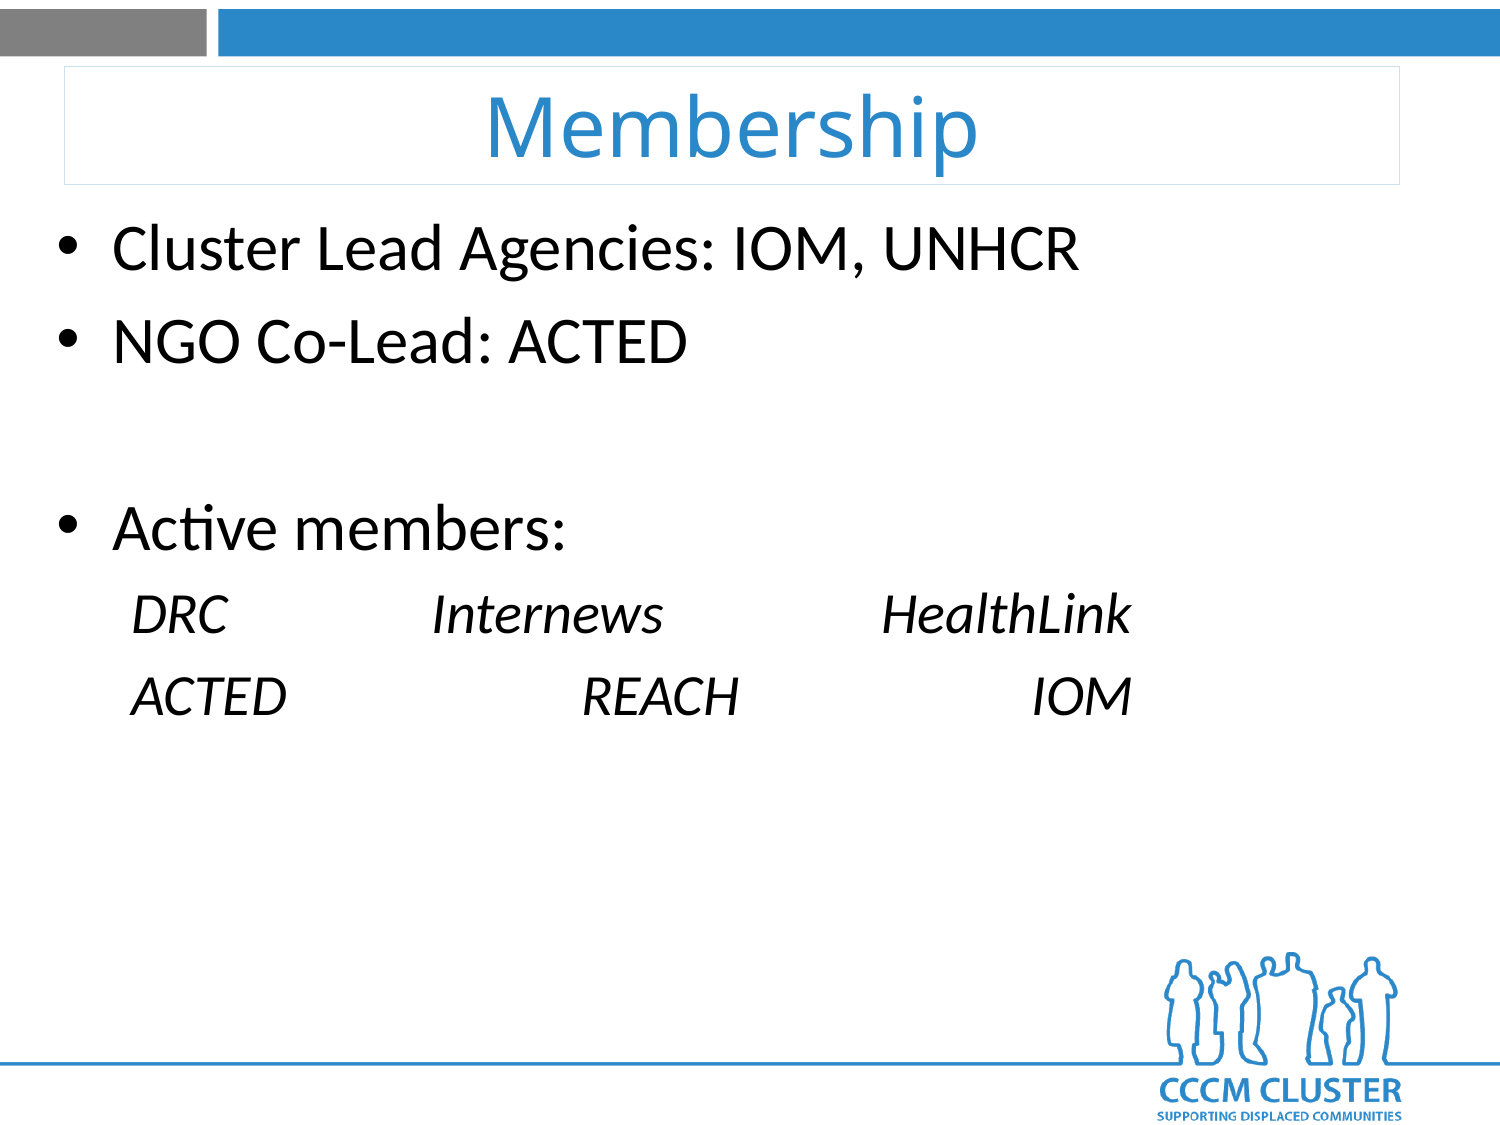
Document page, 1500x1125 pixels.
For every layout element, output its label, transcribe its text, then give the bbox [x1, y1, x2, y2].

list Cluster Lead Agencies: IOM, UNHCR NGO Co-Lead: ACTED Active members: DRC Internews HealthLink ACTED REACH IOM [41, 196, 1471, 1012]
title Membership [64, 66, 1400, 185]
picture [0, 952, 1500, 1124]
